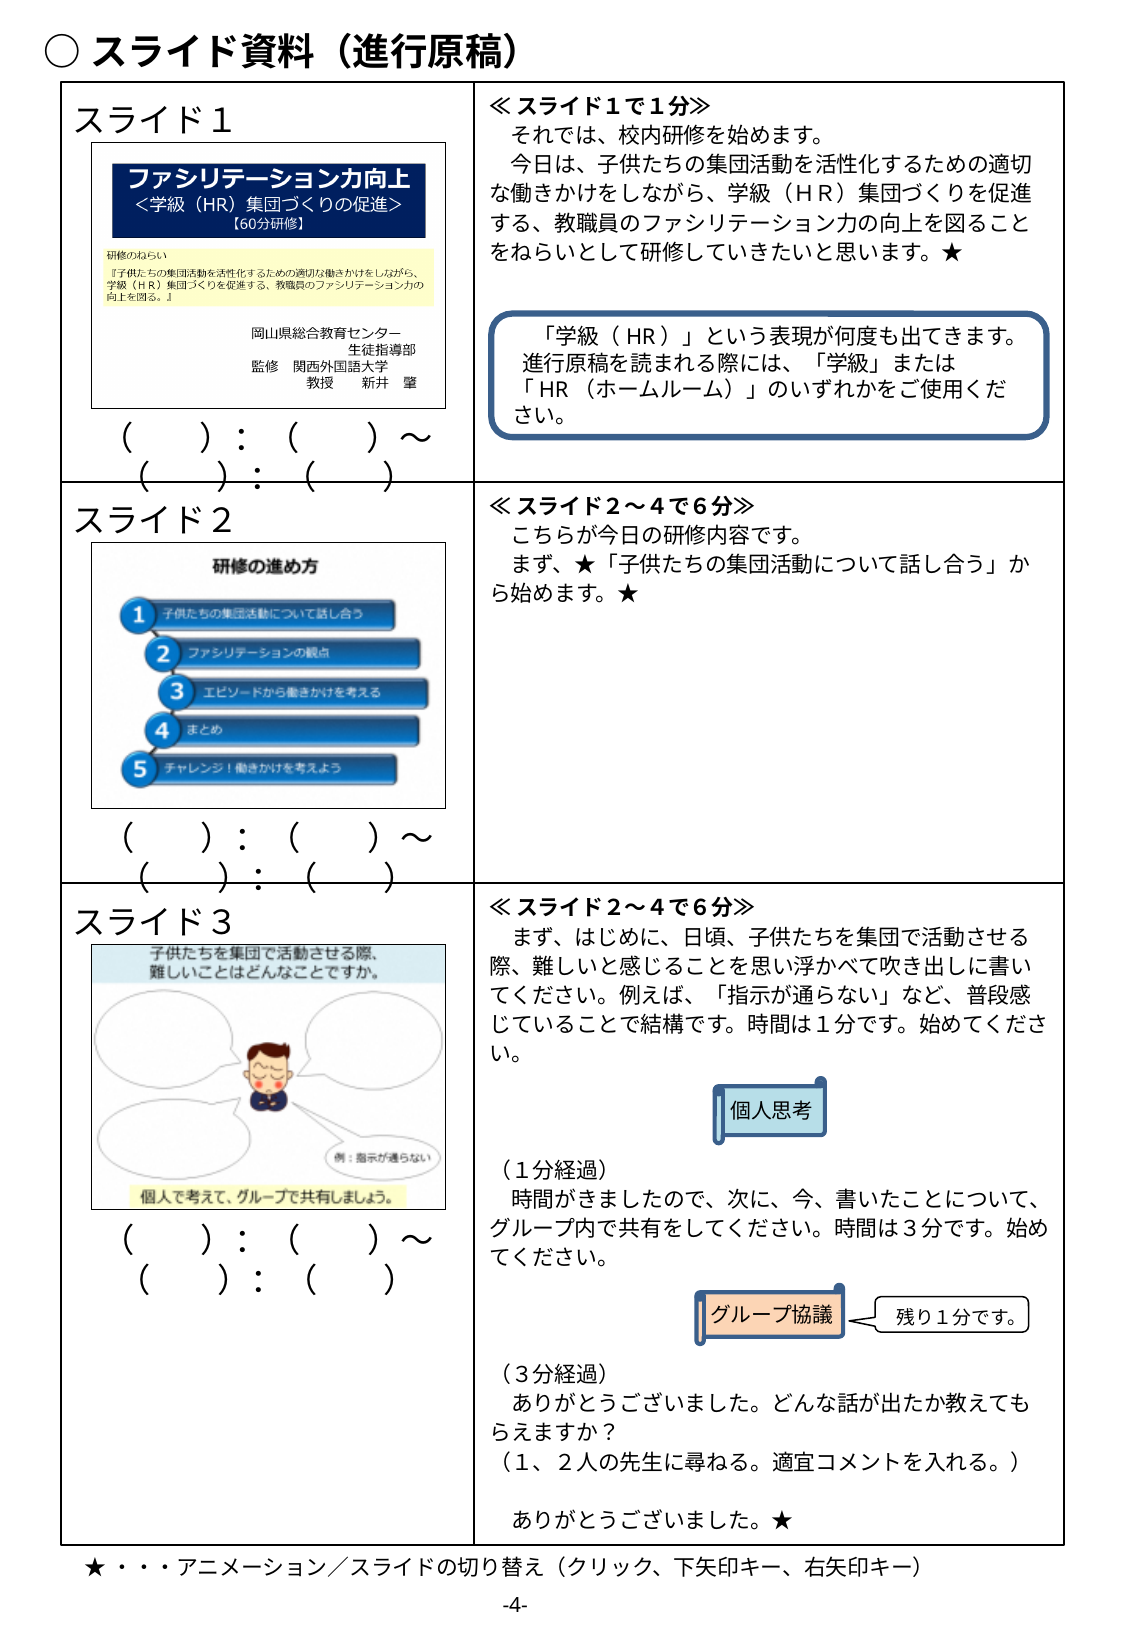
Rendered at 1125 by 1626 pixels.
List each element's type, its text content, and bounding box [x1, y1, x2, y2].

picture [90, 542, 446, 809]
picture [90, 943, 446, 1211]
text_box ★・・・アニメーション／スライドの切り替え（クリック、下矢印キー、右矢印キー） [69, 1553, 950, 1588]
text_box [60, 489, 1065, 883]
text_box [60, 81, 1065, 482]
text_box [60, 883, 1065, 1546]
picture [90, 141, 446, 409]
text_box ○スライド資料（進行原稿） [29, 21, 556, 81]
text_box -4- [487, 1584, 633, 1625]
